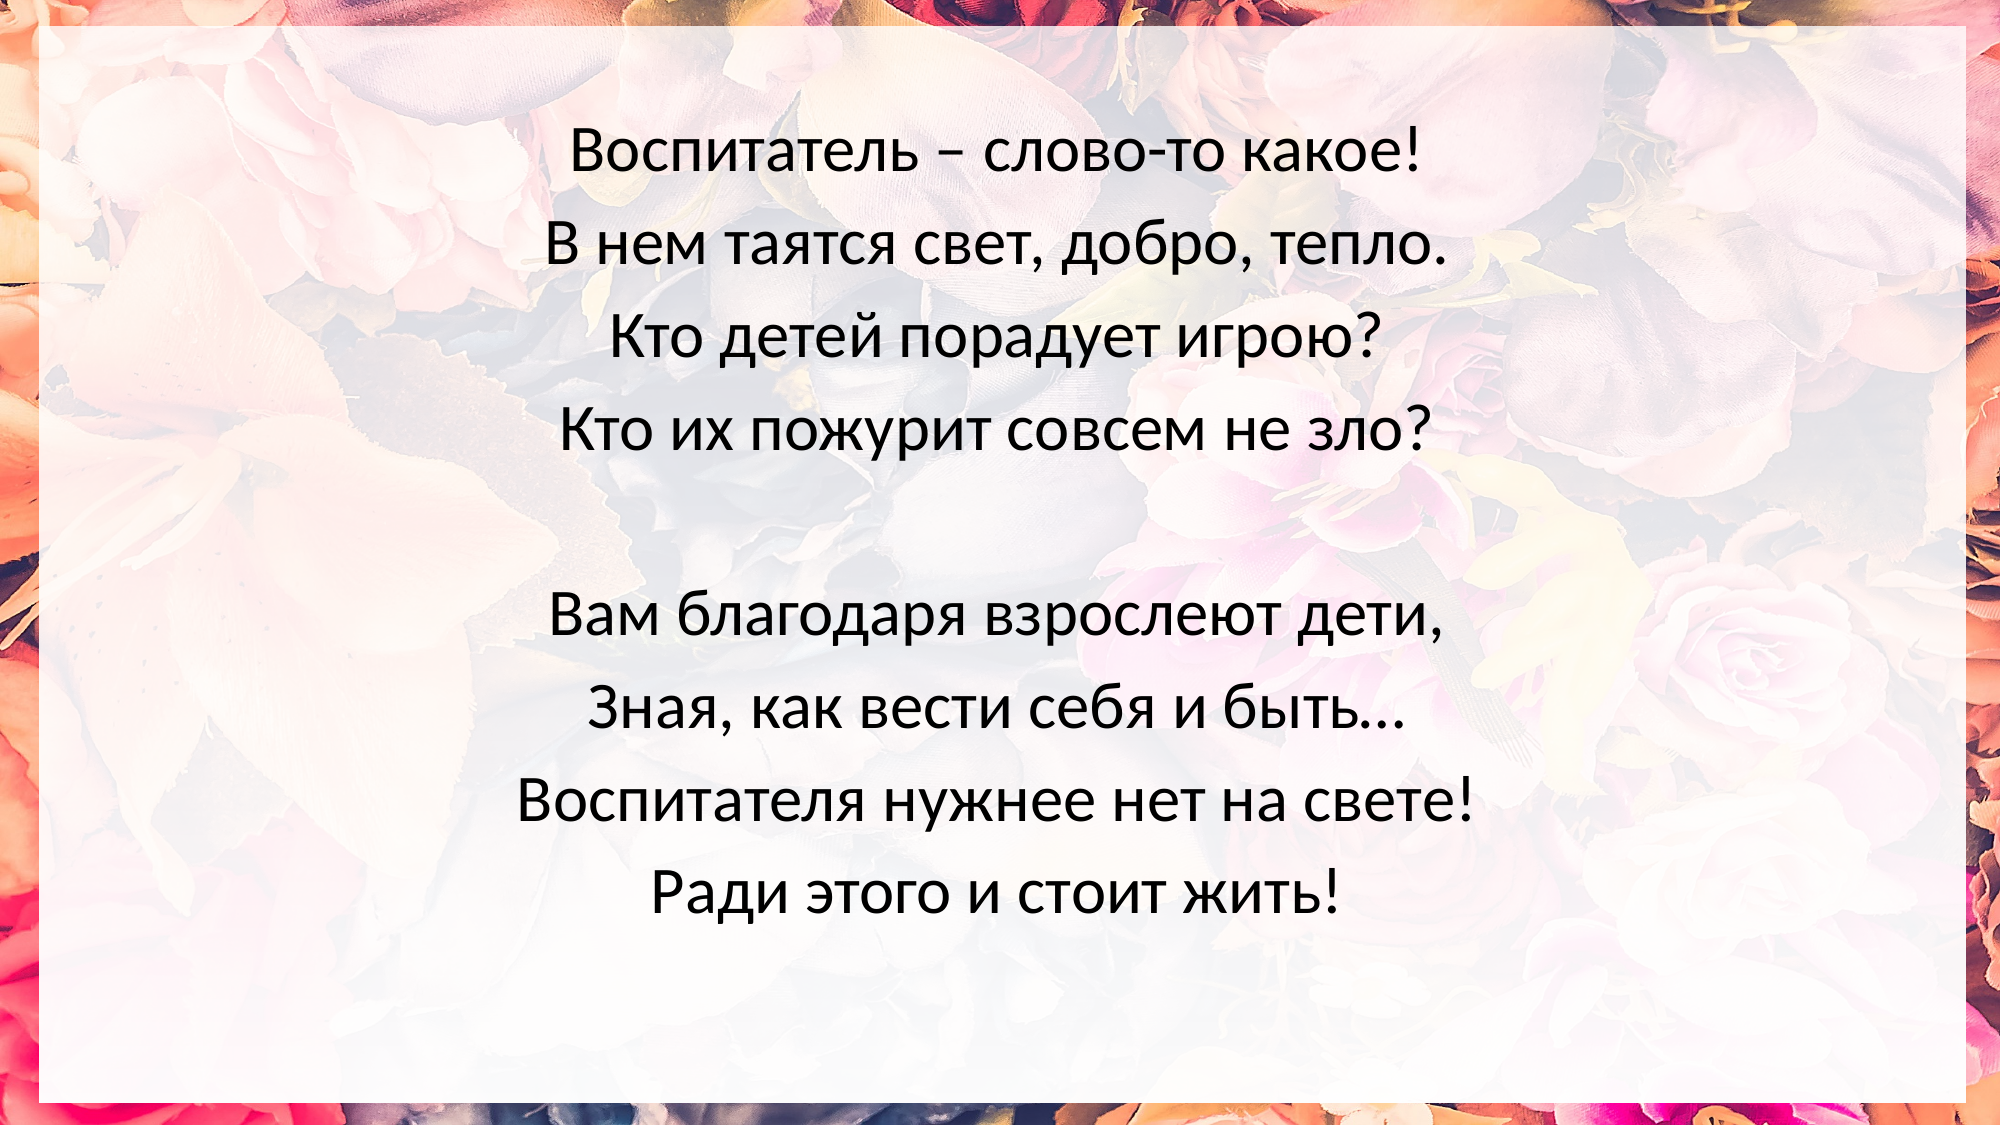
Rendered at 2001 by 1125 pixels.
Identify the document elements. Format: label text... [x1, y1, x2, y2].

list Воспитатель – слово-то какое! В нем таятся свет, добро, тепло. Кто детей порадует игрою? Кто их пожурит совсем не зло? Вам благодаря взрослеют дети, Зная, как вести себя и быть… Воспитателя нужнее нет на свете! Ради этого и стоит жить! [136, 106, 1858, 1055]
picture [0, 0, 2000, 1125]
